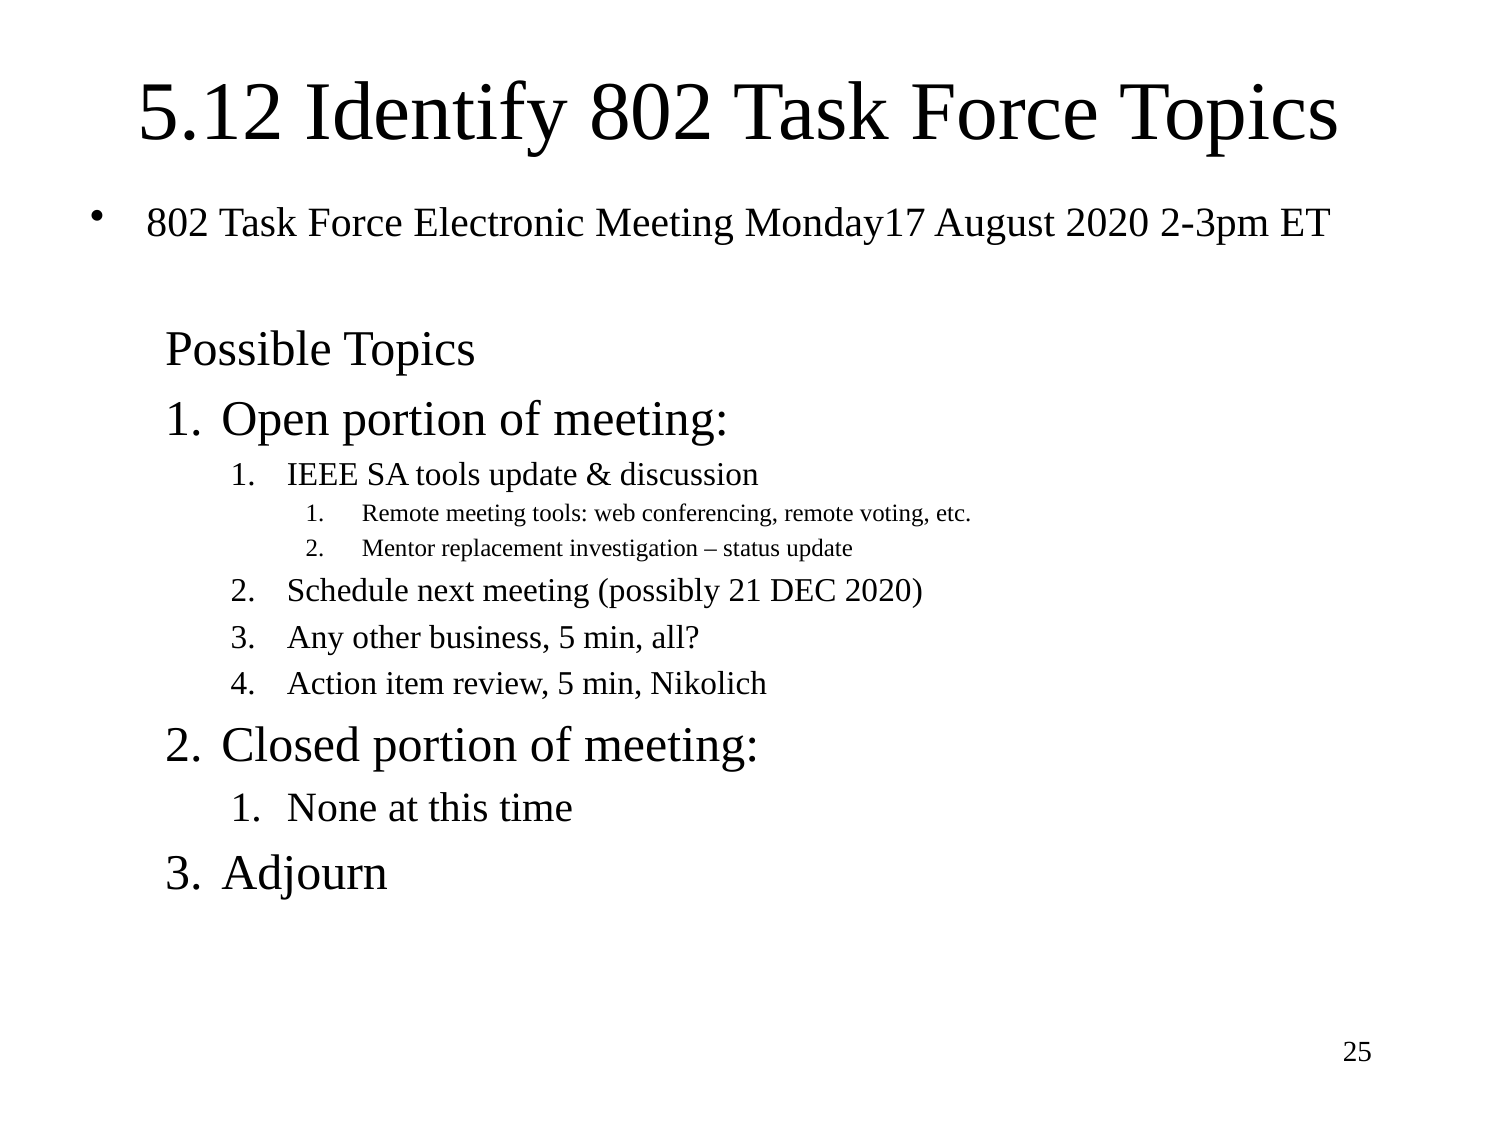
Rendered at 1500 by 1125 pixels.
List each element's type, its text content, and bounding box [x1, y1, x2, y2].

slide_number 25 [1074, 1024, 1388, 1101]
title 5.12 Identify 802 Task Force Topics [112, 12, 1388, 187]
list 802 Task Force Electronic Meeting Monday17 August 2020 2-3pm ET Possible Topics Open portion of meeting: IEEE SA tools update & discussion Remote meeting tools: web conferencing, remote voting, etc. Mentor replacement investigation – status update Schedule next meeting (possibly 21 DEC 2020) Any other business, 5 min, all? Action item review, 5 min, Nikolich Closed portion of meeting: None at this time Adjourn [74, 187, 1438, 963]
